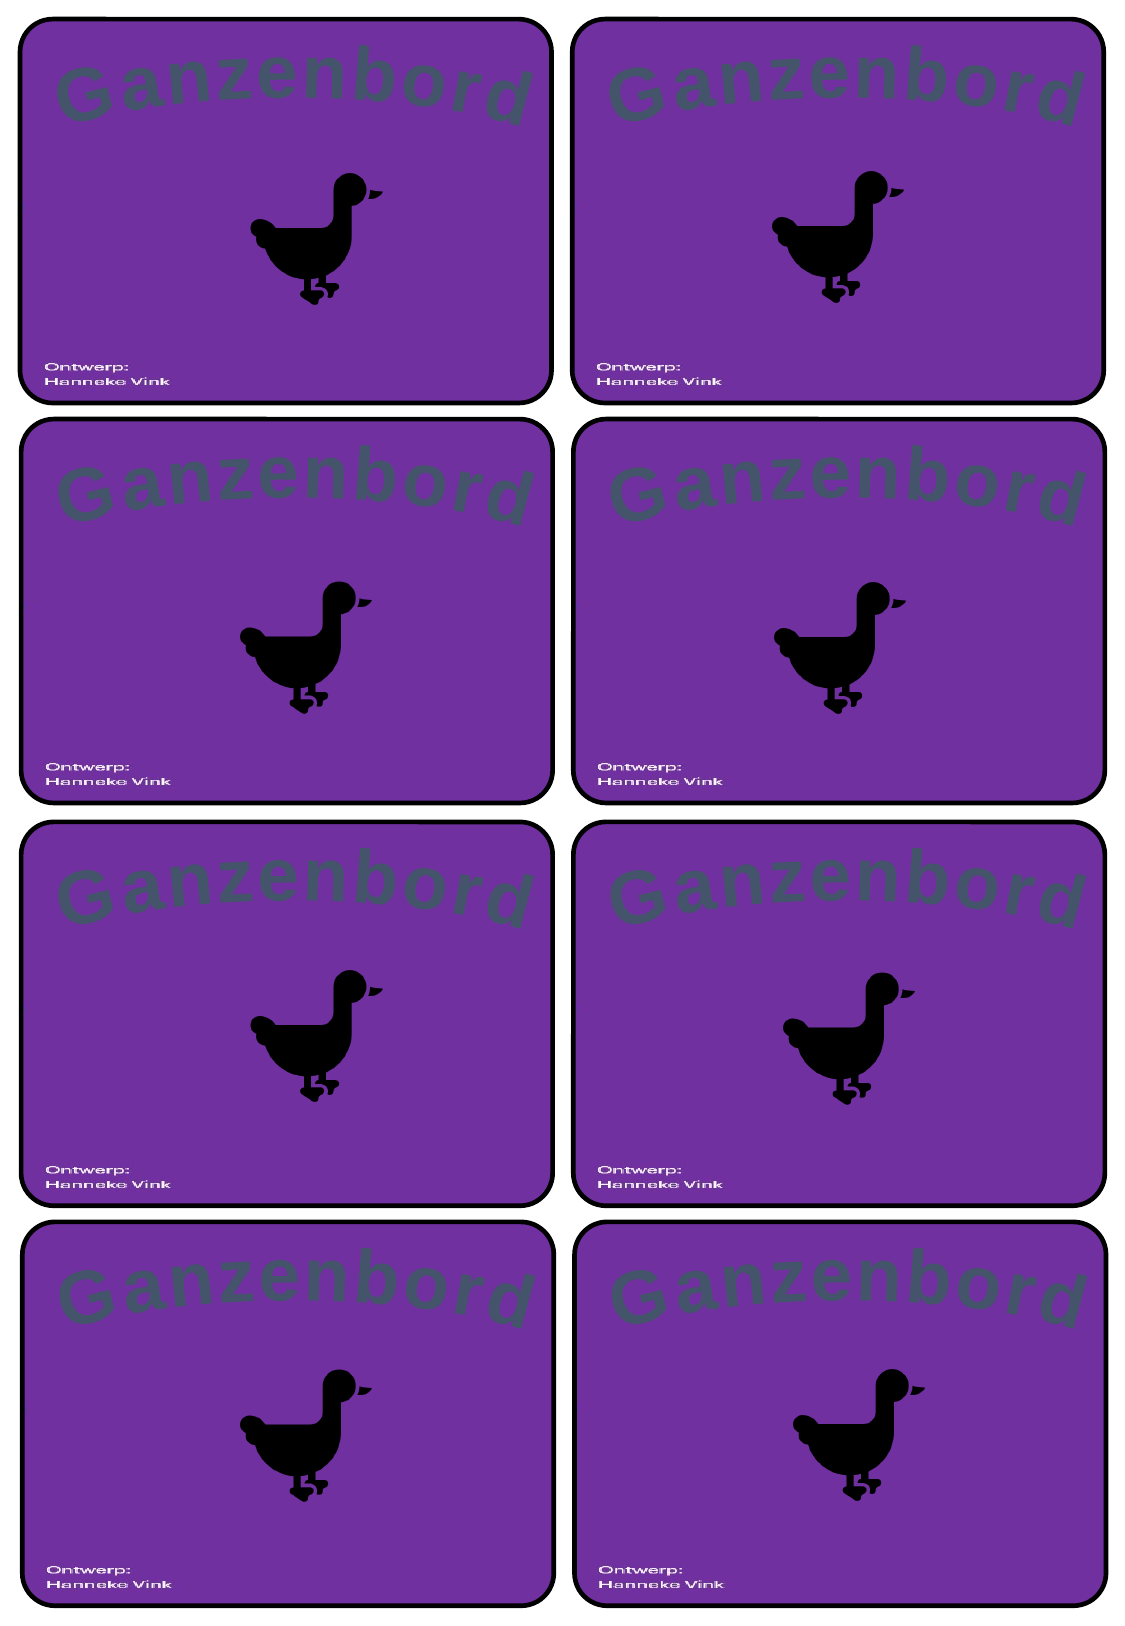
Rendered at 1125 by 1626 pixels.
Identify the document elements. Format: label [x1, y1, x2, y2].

text_box [18, 18, 553, 405]
picture [218, 1347, 394, 1524]
text_box [573, 1220, 1108, 1607]
picture [752, 560, 928, 736]
text_box [571, 18, 1105, 405]
picture [750, 149, 926, 325]
text_box [21, 1220, 555, 1607]
picture [218, 559, 394, 736]
text_box [20, 820, 554, 1207]
picture [761, 950, 937, 1127]
picture [228, 948, 405, 1124]
text_box [572, 418, 1106, 805]
picture [771, 1347, 947, 1523]
picture [228, 151, 405, 328]
text_box [572, 820, 1106, 1207]
text_box [20, 418, 554, 805]
